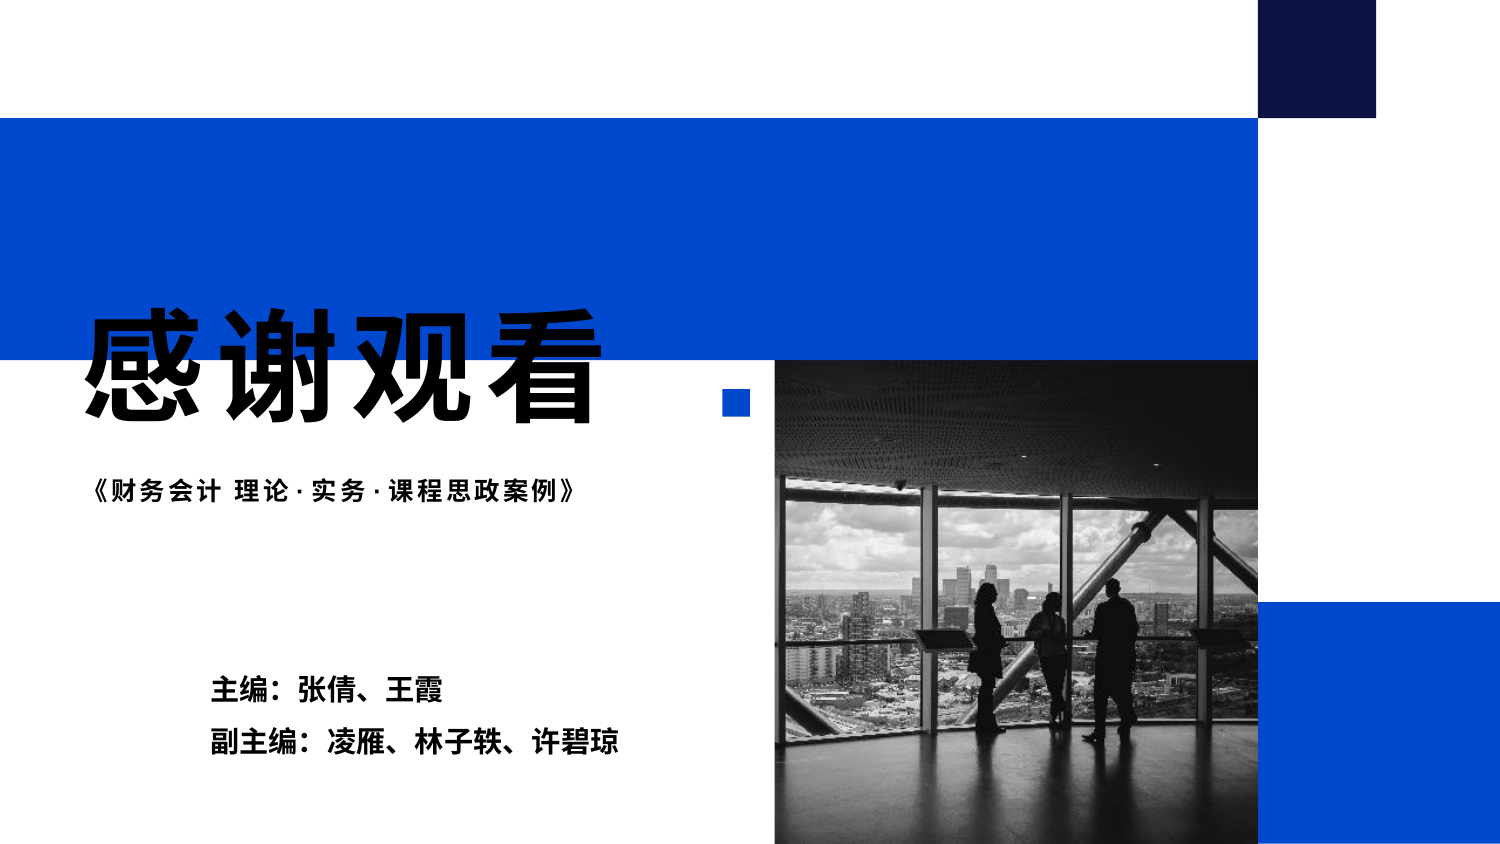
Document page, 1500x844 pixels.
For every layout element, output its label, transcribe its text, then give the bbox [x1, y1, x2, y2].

picture [774, 361, 1258, 844]
text_box 主编：张倩、王霞 副主编：凌雁、林子轶、许碧琼 [195, 646, 653, 766]
list 《财务会计 理论·实务·课程思政案例》 [66, 461, 603, 538]
title 感谢观看 [66, 282, 726, 446]
